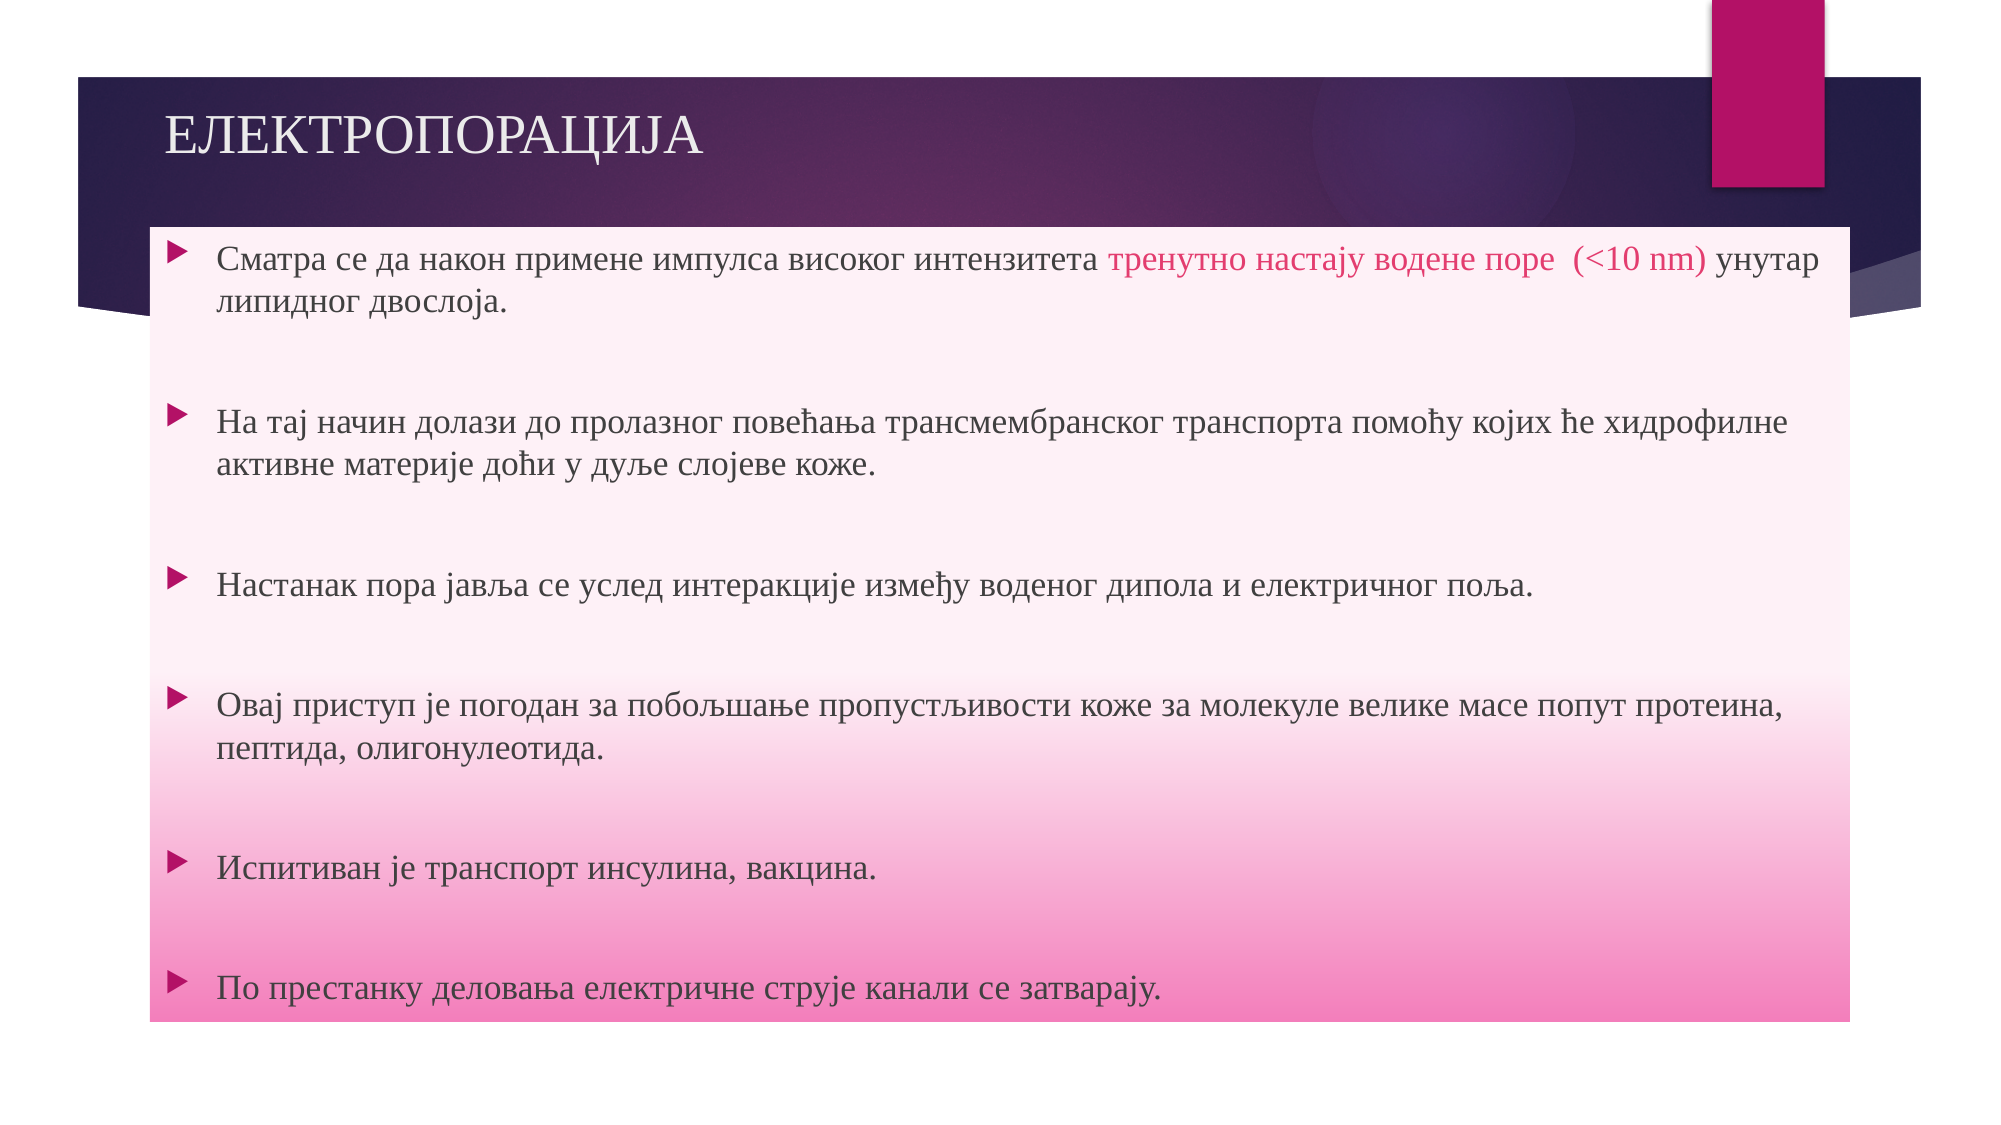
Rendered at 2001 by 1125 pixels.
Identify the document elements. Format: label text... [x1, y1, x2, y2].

title ЕЛЕКТРОПОРАЦИЈА [149, 0, 1851, 262]
list Сматра се да након примене импулса високог интензитета тренутно настају водене поре (<10 nm) унутар липидног двослоја. На тај начин долази до пролазног повећања трансмембранског транспорта помоћу којих ће хидрофилне активне материје доћи у дуље слојеве коже. Настанак пора јавља се услед интеракције између воденог дипола и електричног поља. Овај приступ је погодан за побољшање пропустљивости коже за молекуле велике масе попут протеина, пептида, олигонулеотида. Испитиван је транспорт инсулина, вакцина. По престанку деловања електричне струје канали се затварају. [149, 227, 1850, 1022]
